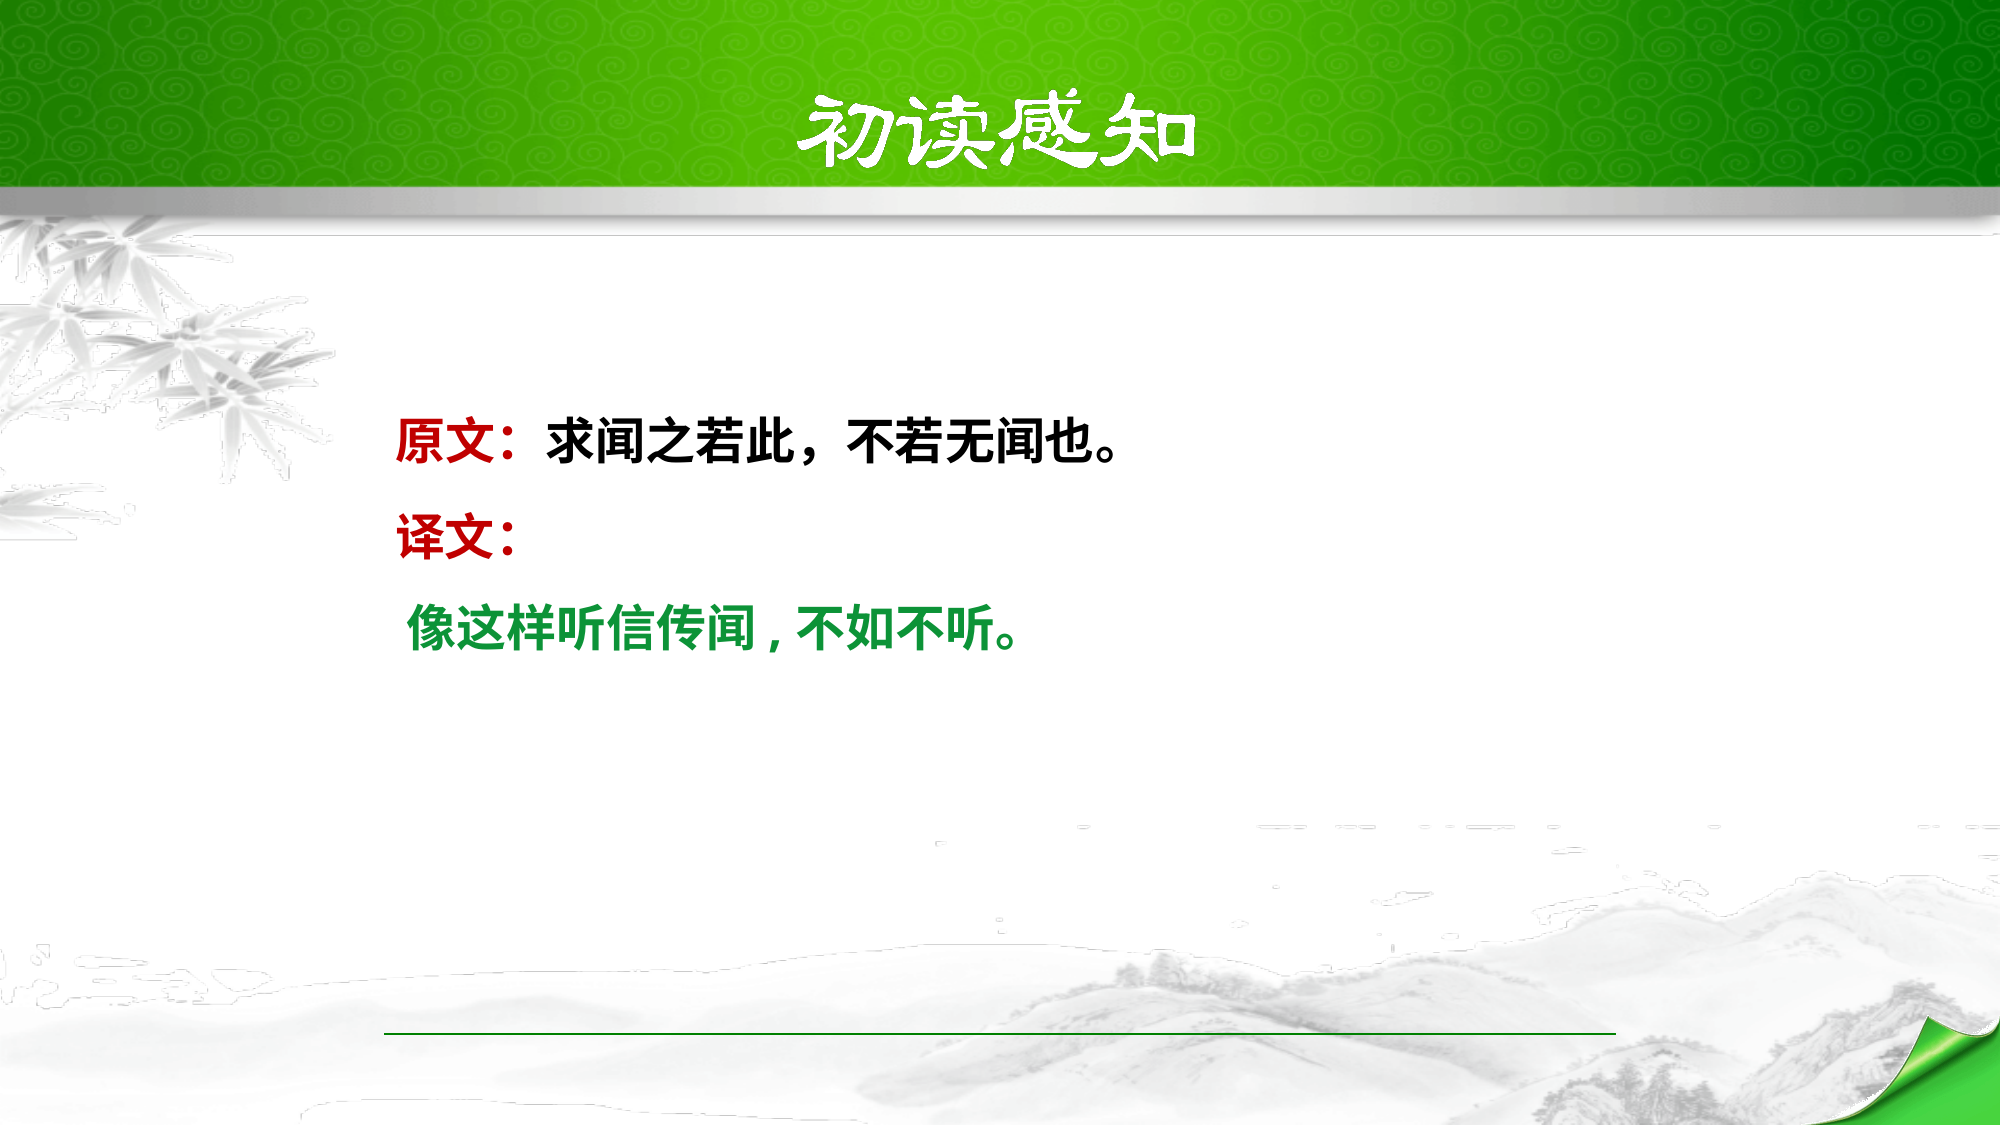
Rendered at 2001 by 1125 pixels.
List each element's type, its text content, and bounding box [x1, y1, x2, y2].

picture [0, 0, 2000, 570]
text_box 像这样听信传闻,不如不听。 [392, 581, 1655, 664]
text_box 译文： [380, 581, 561, 633]
picture [0, 779, 2000, 1125]
